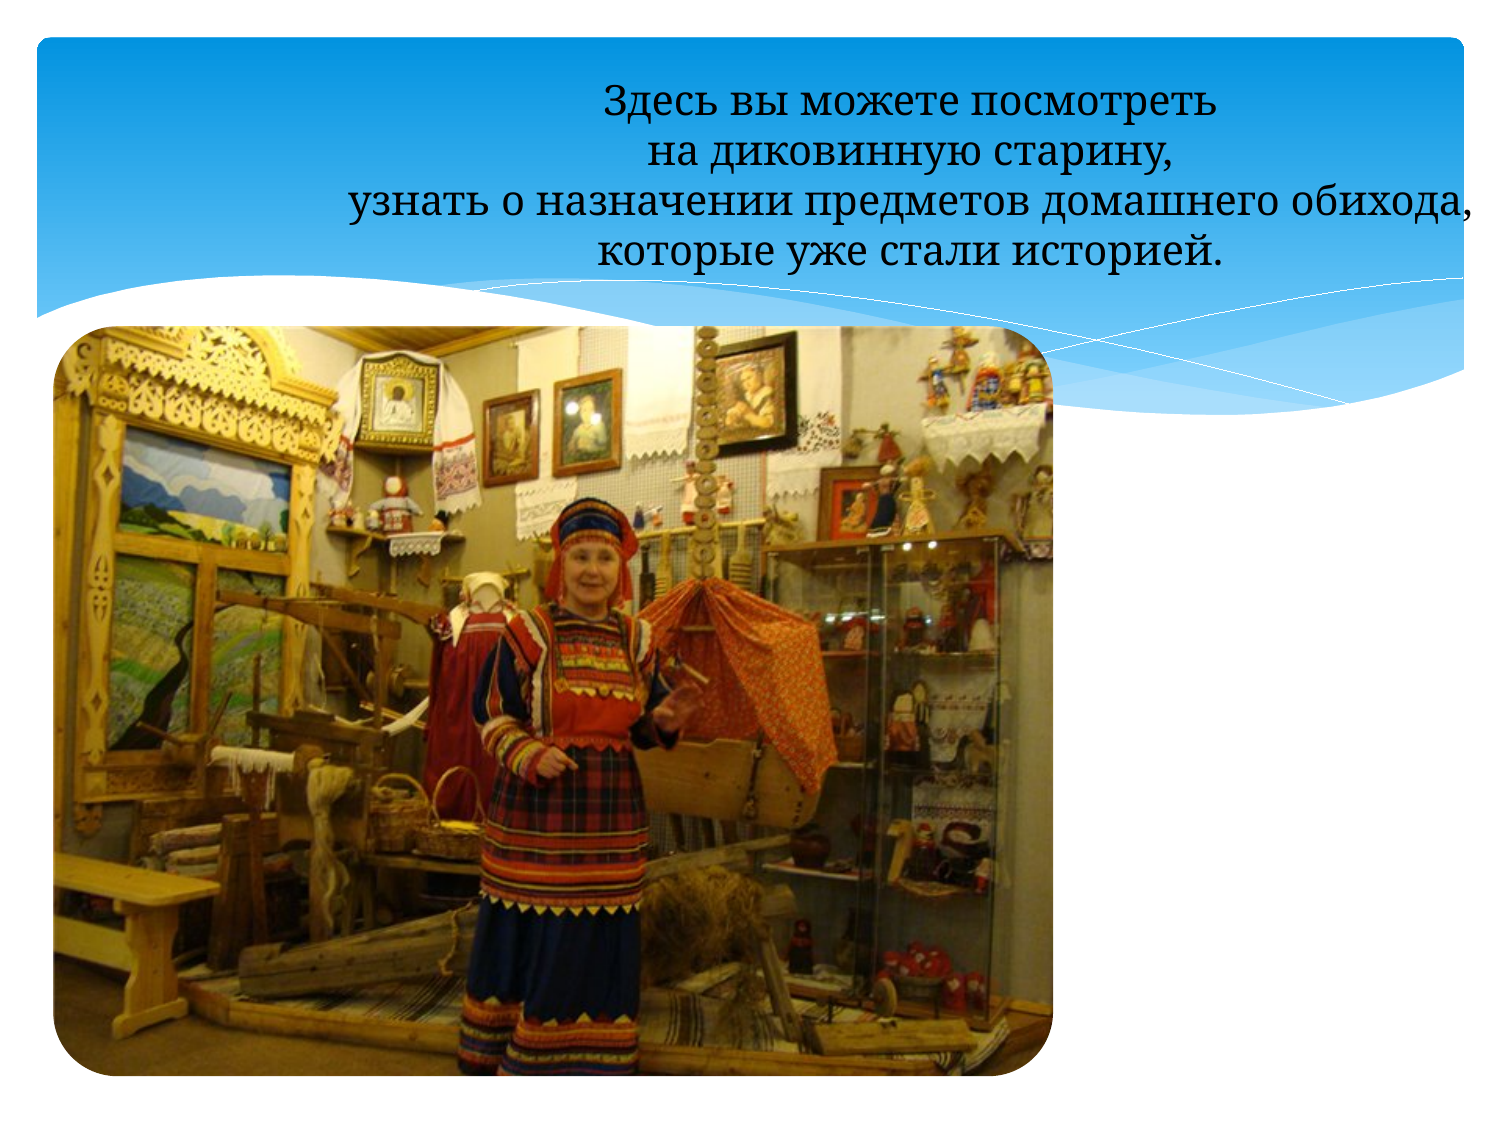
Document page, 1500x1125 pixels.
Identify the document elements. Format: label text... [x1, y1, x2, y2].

text_box Здесь вы можете посмотреть на диковинную старину, узнать о назначении предметов домашнего обихода, которые уже стали историей. [333, 66, 1488, 282]
picture [52, 325, 1054, 1077]
